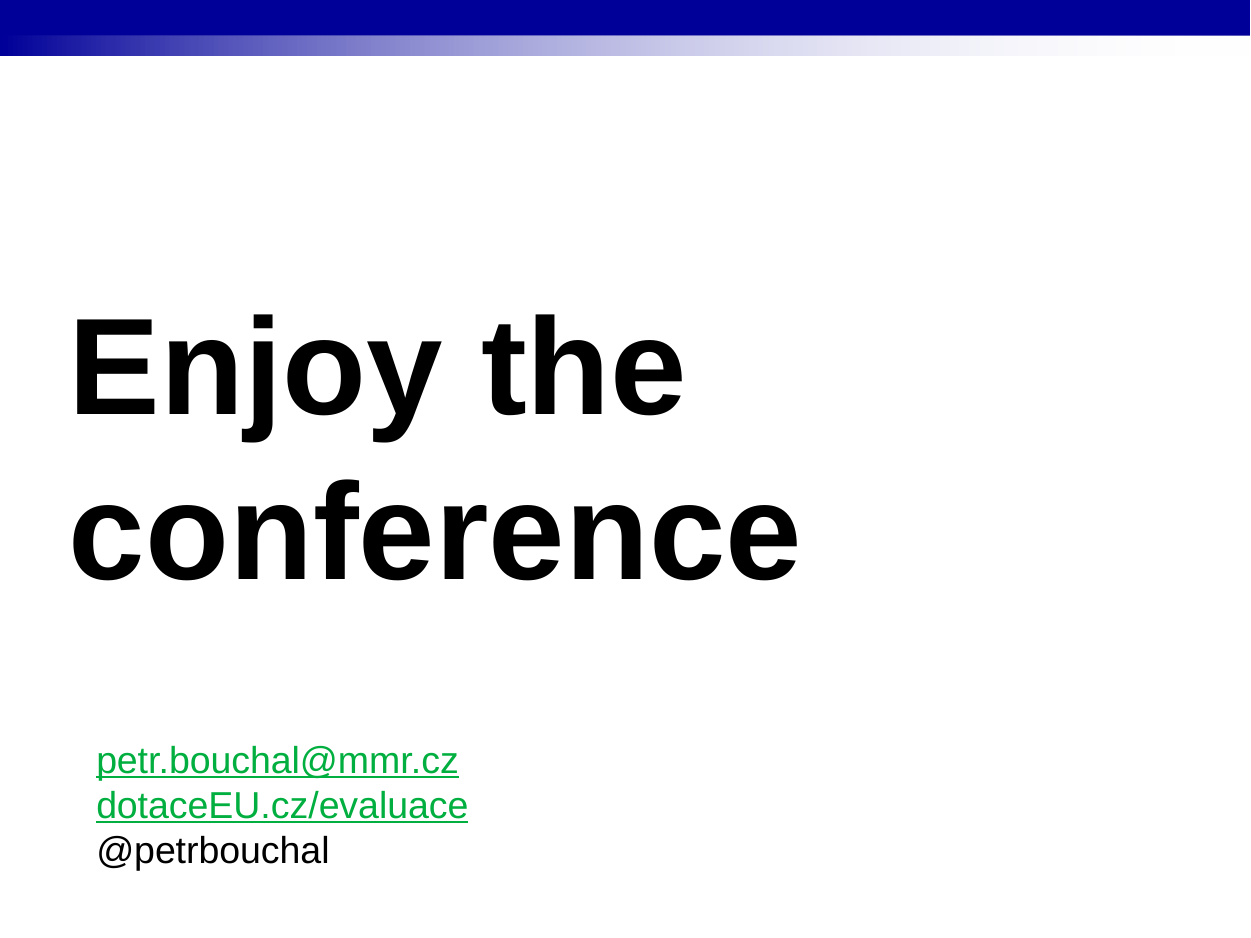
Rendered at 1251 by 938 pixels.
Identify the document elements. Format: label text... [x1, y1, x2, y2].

text_box petr.bouchal@mmr.cz dotaceEU.cz/evaluace @petrbouchal [81, 728, 1121, 879]
list Enjoy the conference [54, 92, 1188, 792]
